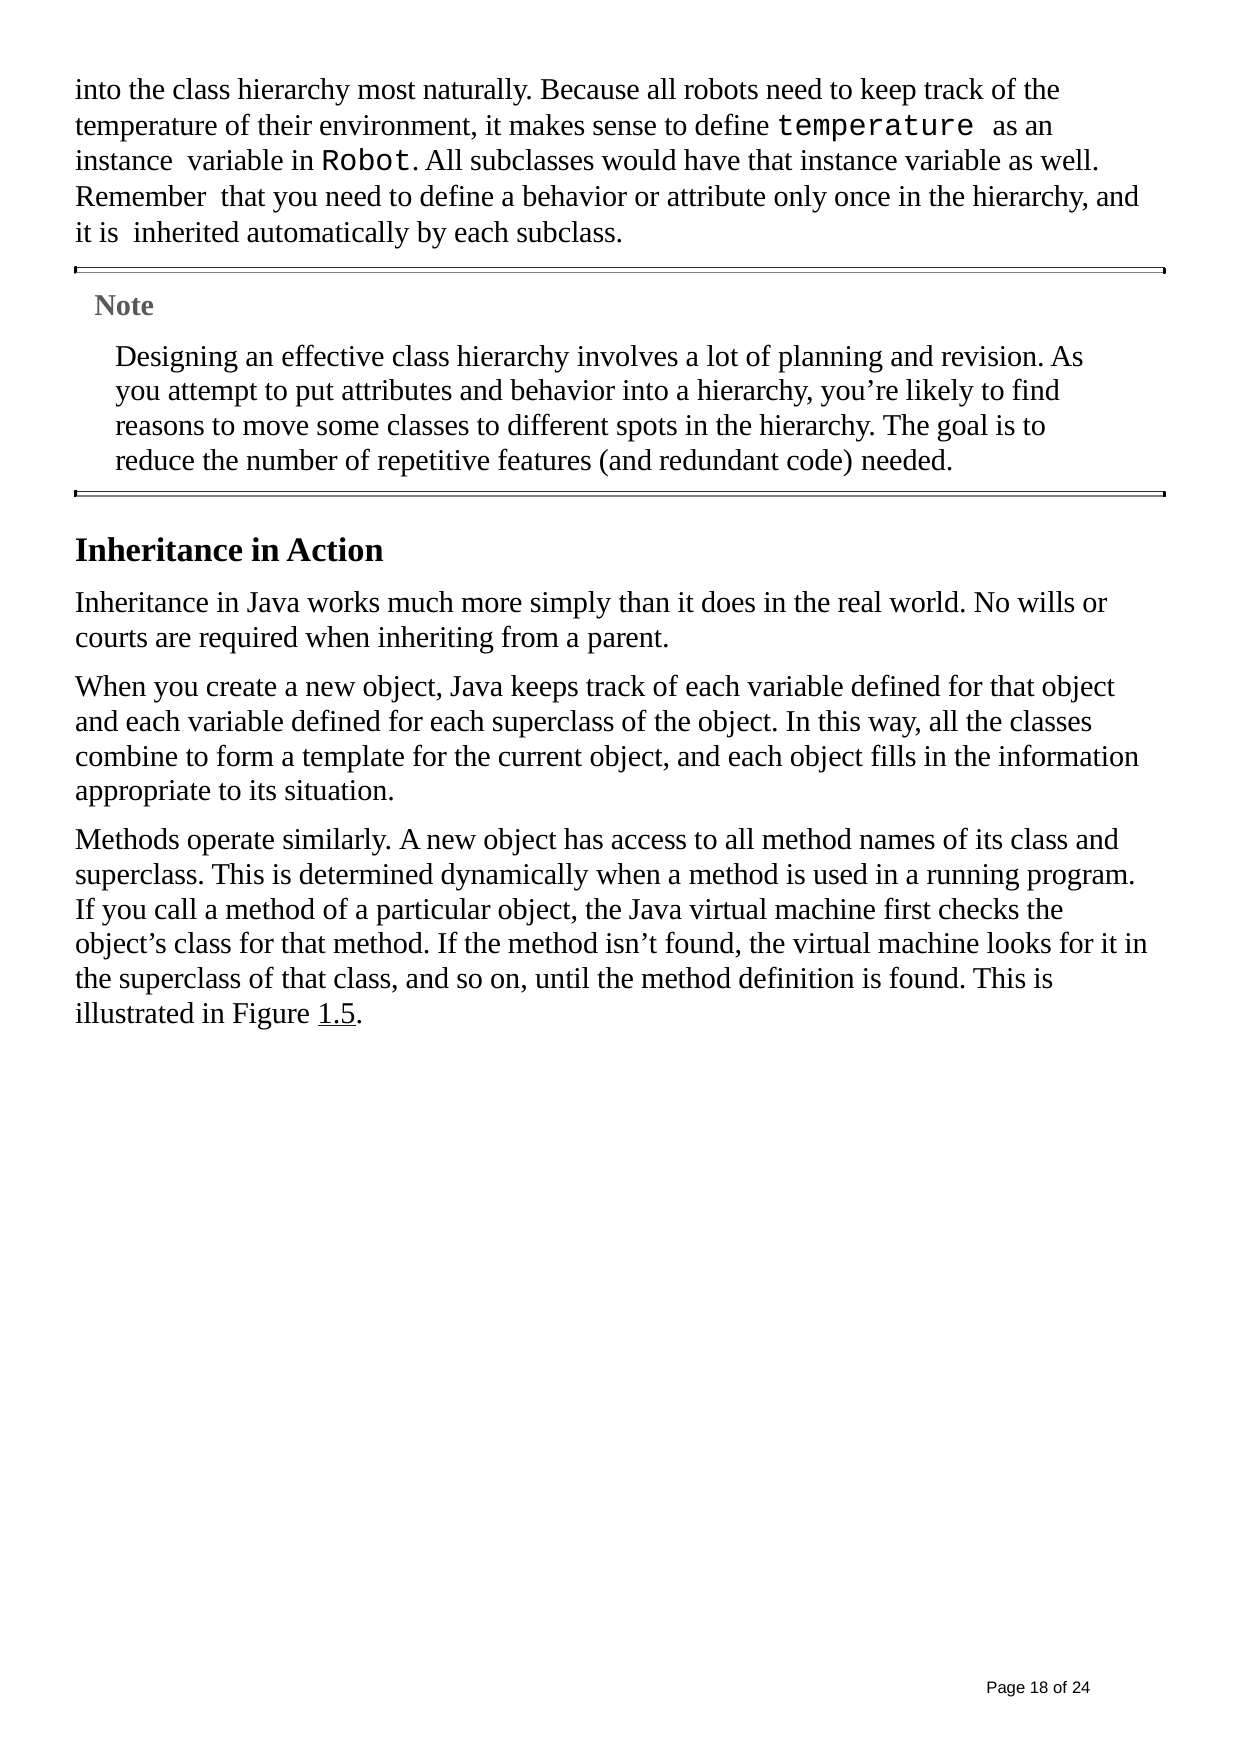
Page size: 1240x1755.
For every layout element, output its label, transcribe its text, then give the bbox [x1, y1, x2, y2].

text_box into the class hierarchy most naturally. Because all robots need to keep track of the temperature of their environment, it makes sense to define temperature as an instance variable in Robot. All subclasses would have that instance variable as well. Remember that you need to define a behavior or attribute only once in the hierarchy, and it is inherited automatically by each subclass. Note Designing an effective class hierarchy involves a lot of planning and revision. As you attempt to put attributes and behavior into a hierarchy, you’re likely to find reasons to move some classes to different spots in the hierarchy. The goal is to reduce the number of repetitive features (and redundant code) needed. Inheritance in Action Inheritance in Java works much more simply than it does in the real world. No wills or courts are required when inheriting from a parent. When you create a new object, Java keeps track of each variable defined for that object and each variable defined for each superclass of the object. In this way, all the classes combine to form a template for the current object, and each object fills in the information appropriate to its situation. Methods operate similarly. A new object has access to all method names of its class and superclass. This is determined dynamically when a method is used in a running program. If you call a method of a particular object, the Java virtual machine first checks the object’s class for that method. If the method isn’t found, the virtual machine looks for it in the superclass of that class, and so on, until the method definition is found. This is illustrated in Figure 1.5. [72, 68, 1159, 1030]
slide_number Page 18 of 24 [984, 1676, 1093, 1755]
